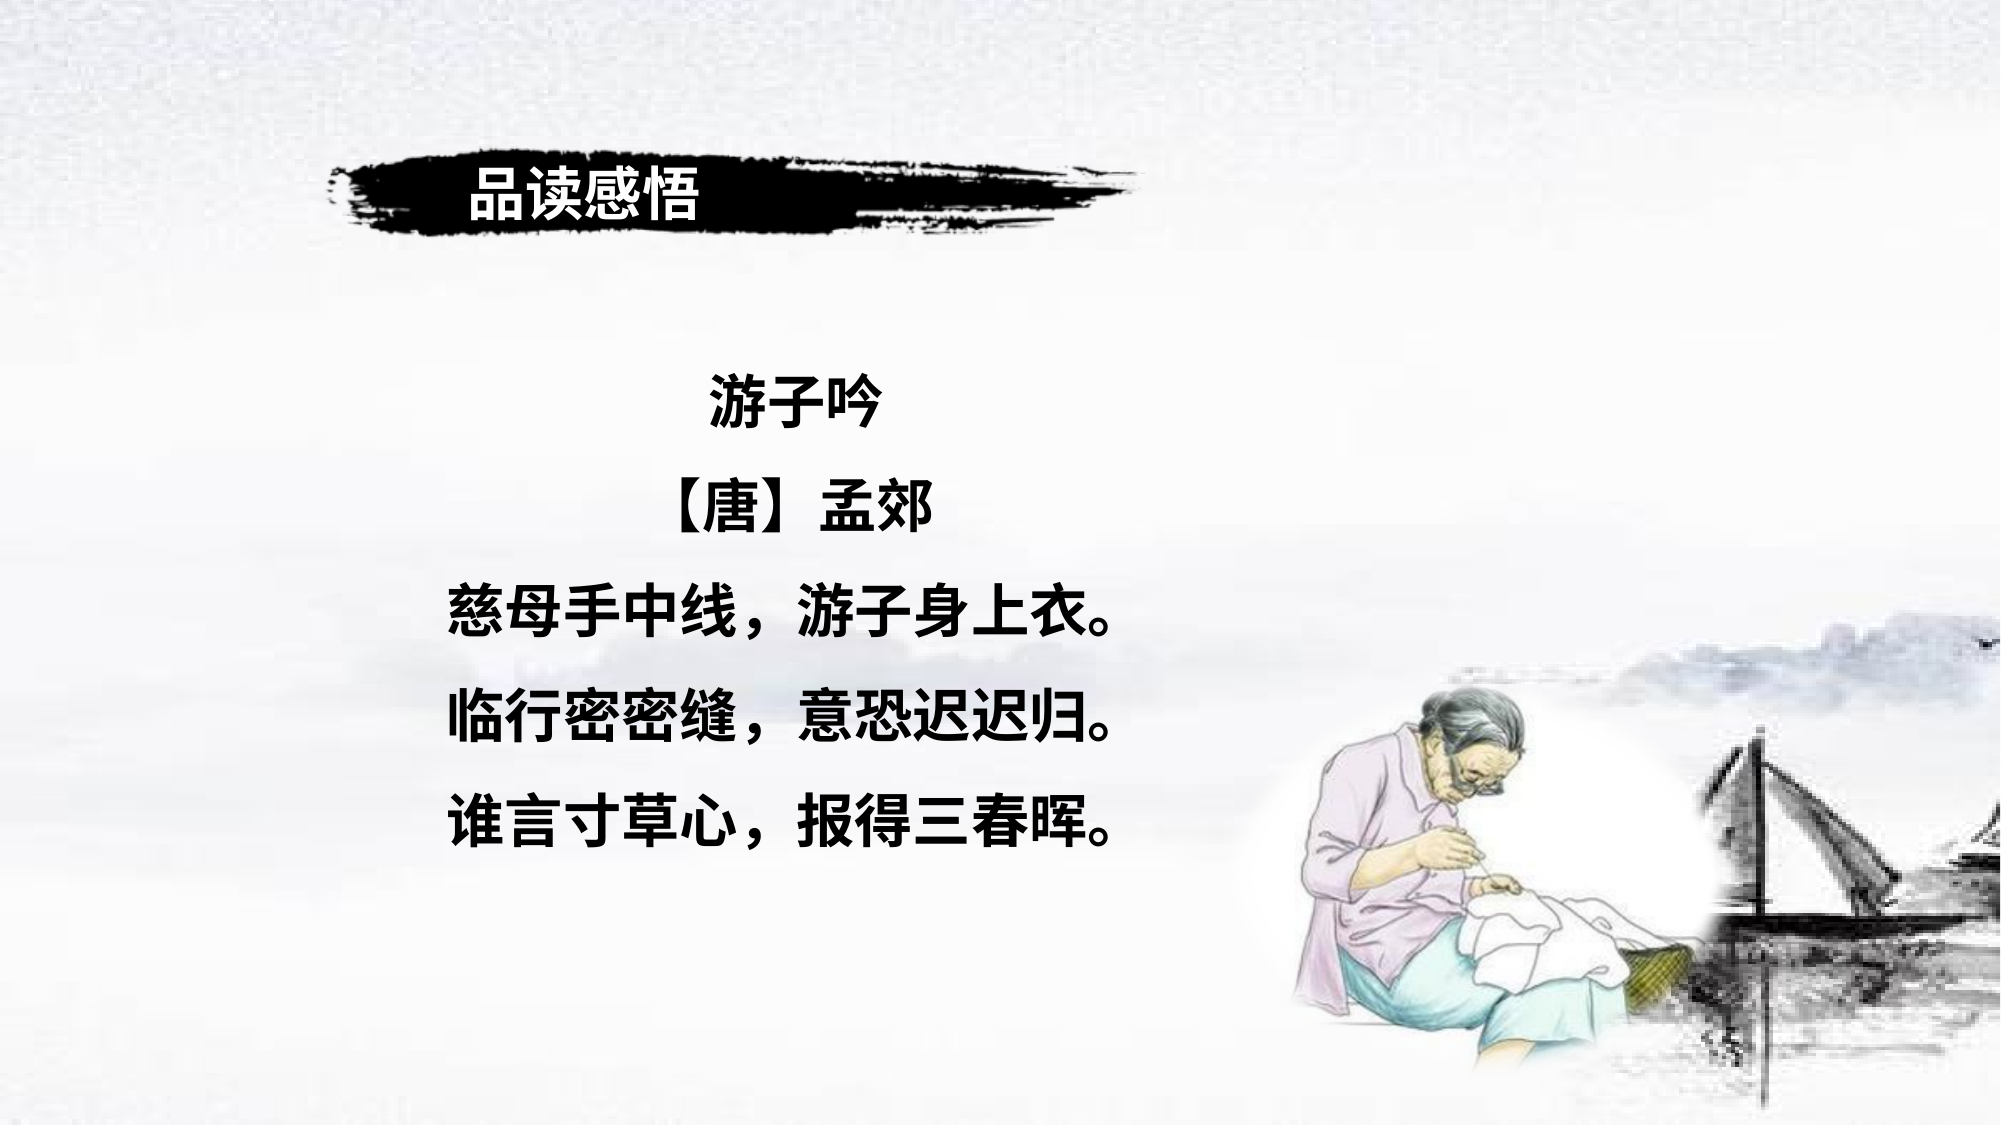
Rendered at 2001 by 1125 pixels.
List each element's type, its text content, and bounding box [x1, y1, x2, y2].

picture [0, 0, 2001, 1125]
text_box 游子吟 【唐】孟郊 慈母手中线，游子身上衣。临行密密缝，意恐迟迟归。谁言寸草心，报得三春晖。 [421, 322, 1172, 862]
